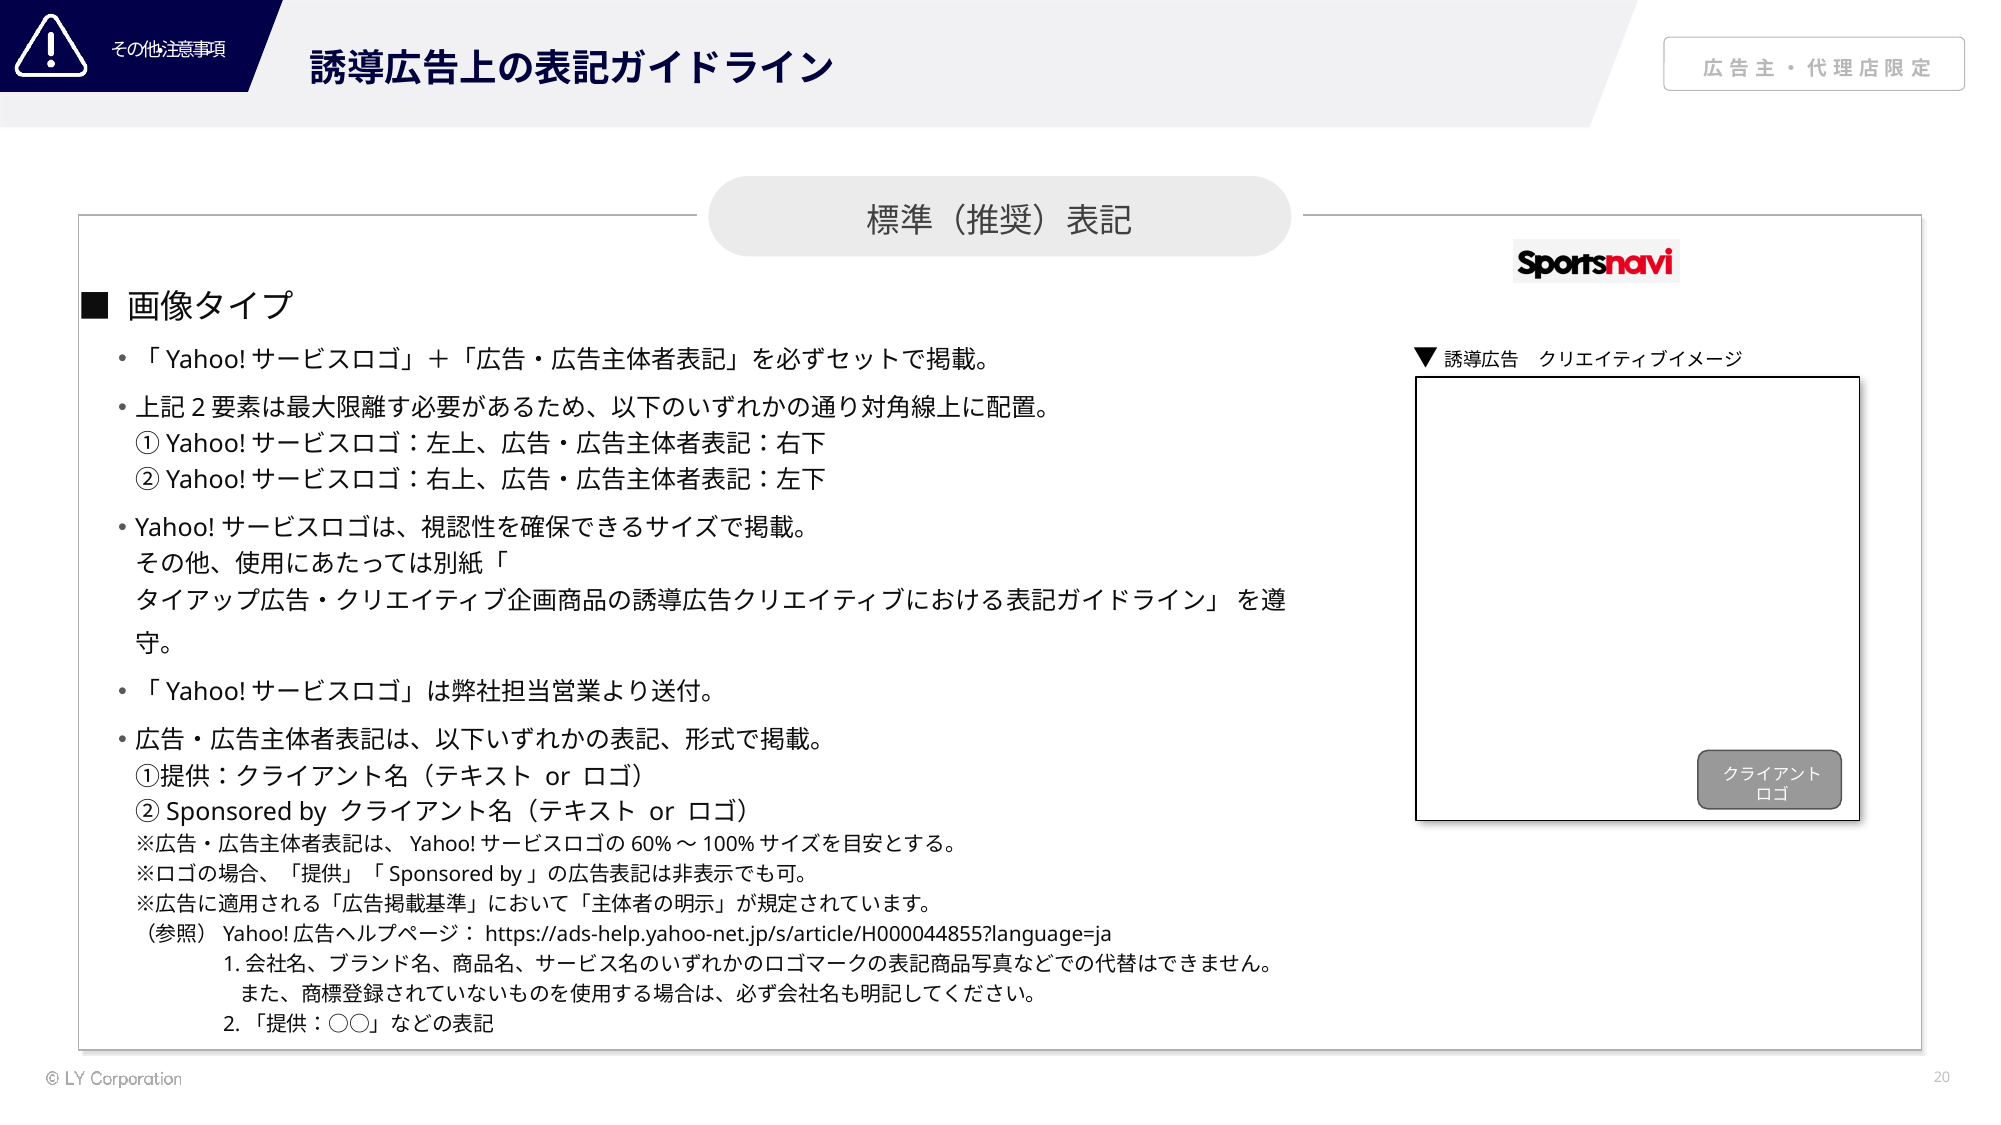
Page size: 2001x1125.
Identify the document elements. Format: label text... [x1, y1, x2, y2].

list その他・注意事項 [97, 13, 240, 81]
text_box ■ 画像タイプ 「Yahoo!サービスロゴ」＋「広告・広告主体者表記」を必ずセットで掲載。 上記2要素は最大限離す必要があるため、以下のいずれかの通り対角線上に配置。 ①Yahoo!サービスロゴ：左上、広告・広告主体者表記：右下 ②Yahoo!サービスロゴ：右上、広告・広告主体者表記：左下 Yahoo!サービスロゴは、視認性を確保できるサイズで掲載。 その他、使用にあたっては別紙「タイアップ広告・クリエイティブ企画商品の誘導広告クリエイティブにおける表記ガイドライン」 を遵守。 「Yahoo!サービスロゴ」は弊社担当営業より送付。 広告・広告主体者表記は、以下いずれかの表記、形式で掲載。 ①提供：クライアント名（テキスト or ロゴ） ②Sponsored by クライアント名（テキスト or ロゴ） ※広告・広告主体者表記は、Yahoo!サービスロゴの60%～100%サイズを目安とする。 ※ロゴの場合、「提供」「Sponsored by」の広告表記は非表示でも可。 ※広告に適用される「広告掲載基準」において「主体者の明示」が規定されています。 （参照）Yahoo!広告ヘルプページ：https://ads-help.yahoo-net.jp/s/article/H000044855?language=ja 1.会社名、ブランド名、商品名、サービス名のいずれかのロゴマークの表記商品写真などでの代替はできません。 また、商標登録されていないものを使用する場合は、必ず会社名も明記してください。 2.「提供：○○」などの表記 [78, 276, 1298, 1036]
picture [9, 5, 92, 87]
text_box 標準（推奨）表記 [702, 170, 1298, 263]
text_box ▼誘導広告 クリエイティブイメージ [1398, 334, 1798, 379]
text_box [78, 215, 1922, 1051]
list 誘導広告上の表記ガイドライン [309, 41, 1645, 97]
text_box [1415, 376, 1860, 821]
picture [46, 1071, 181, 1088]
picture [1513, 239, 1680, 283]
